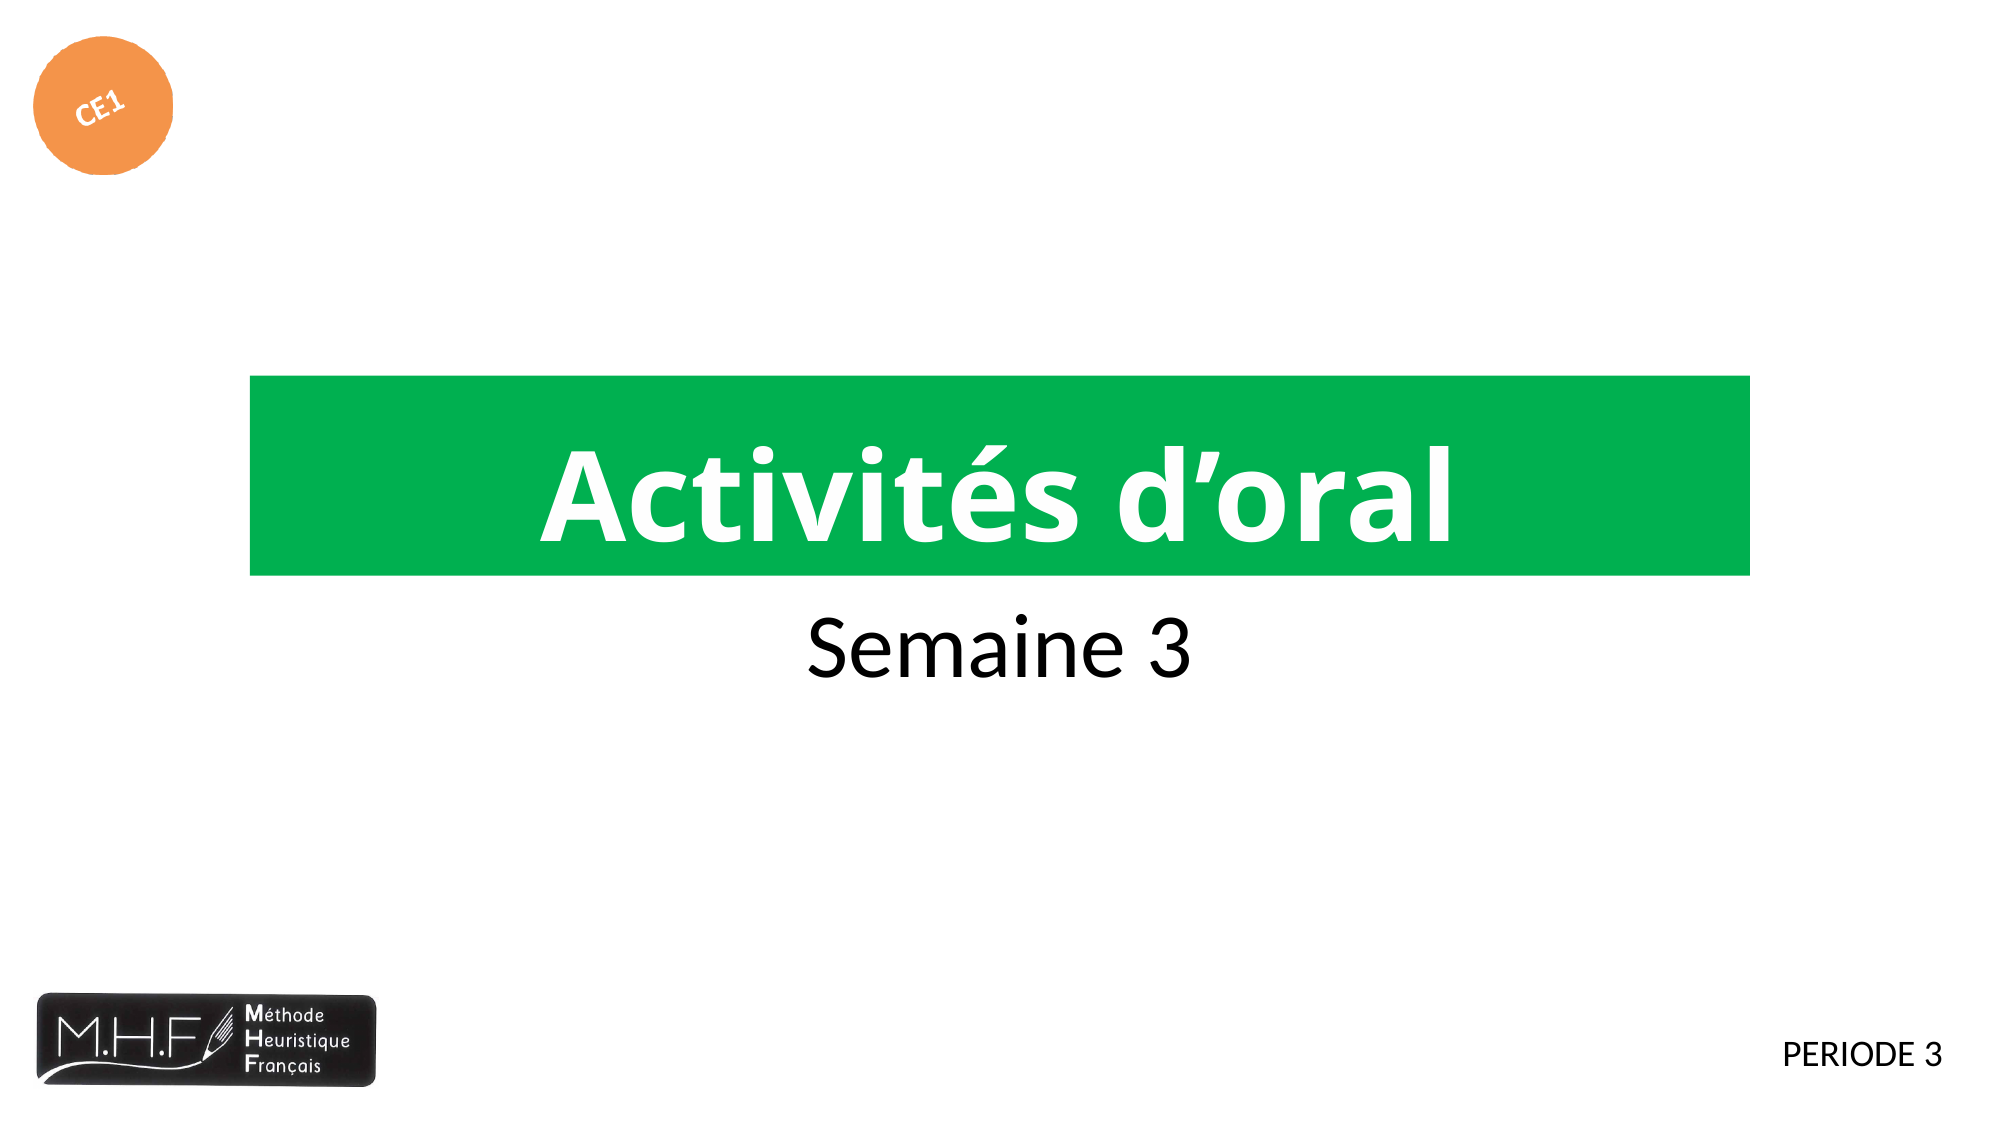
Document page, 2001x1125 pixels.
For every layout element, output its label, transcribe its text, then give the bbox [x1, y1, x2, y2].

text_box PERIODE 3 [1362, 1021, 1967, 1082]
subtitle Semaine 3 [249, 590, 1750, 863]
title Activités d’oral [249, 375, 1750, 576]
picture [33, 990, 379, 1089]
picture [33, 36, 173, 175]
